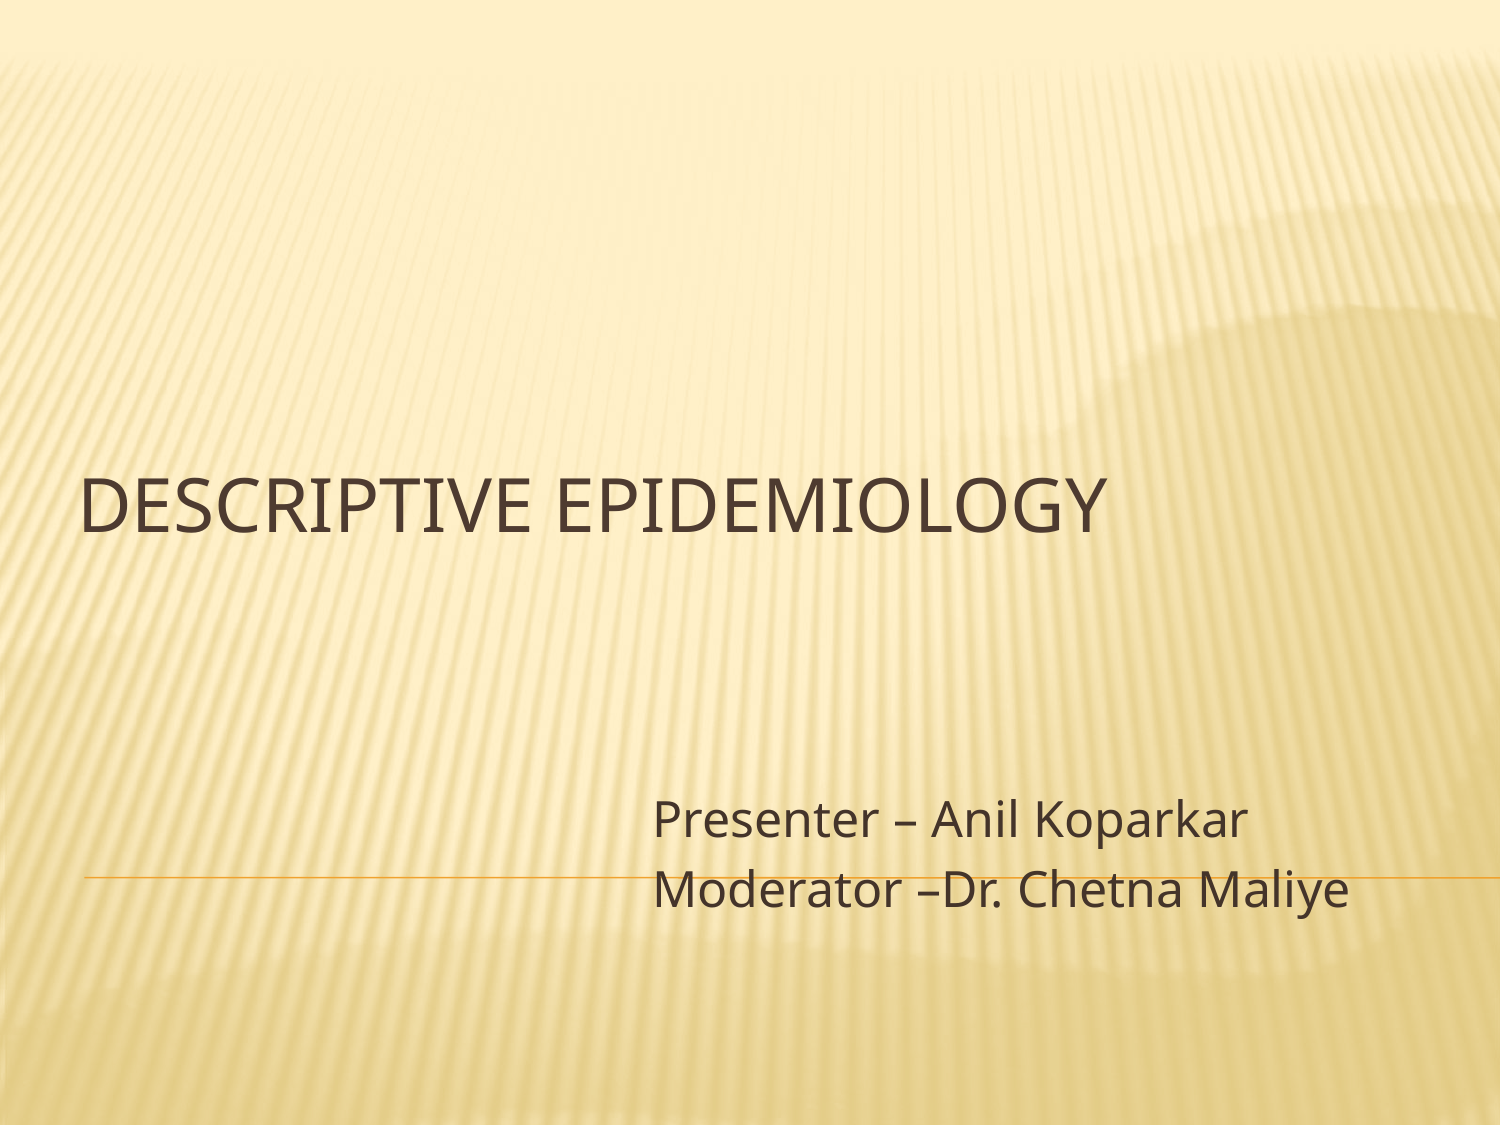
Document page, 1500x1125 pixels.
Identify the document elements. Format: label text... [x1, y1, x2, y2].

title Descriptive Epidemiology [62, 450, 1450, 651]
subtitle Presenter – Anil Koparkar Moderator –Dr. Chetna Maliye [637, 637, 1463, 925]
